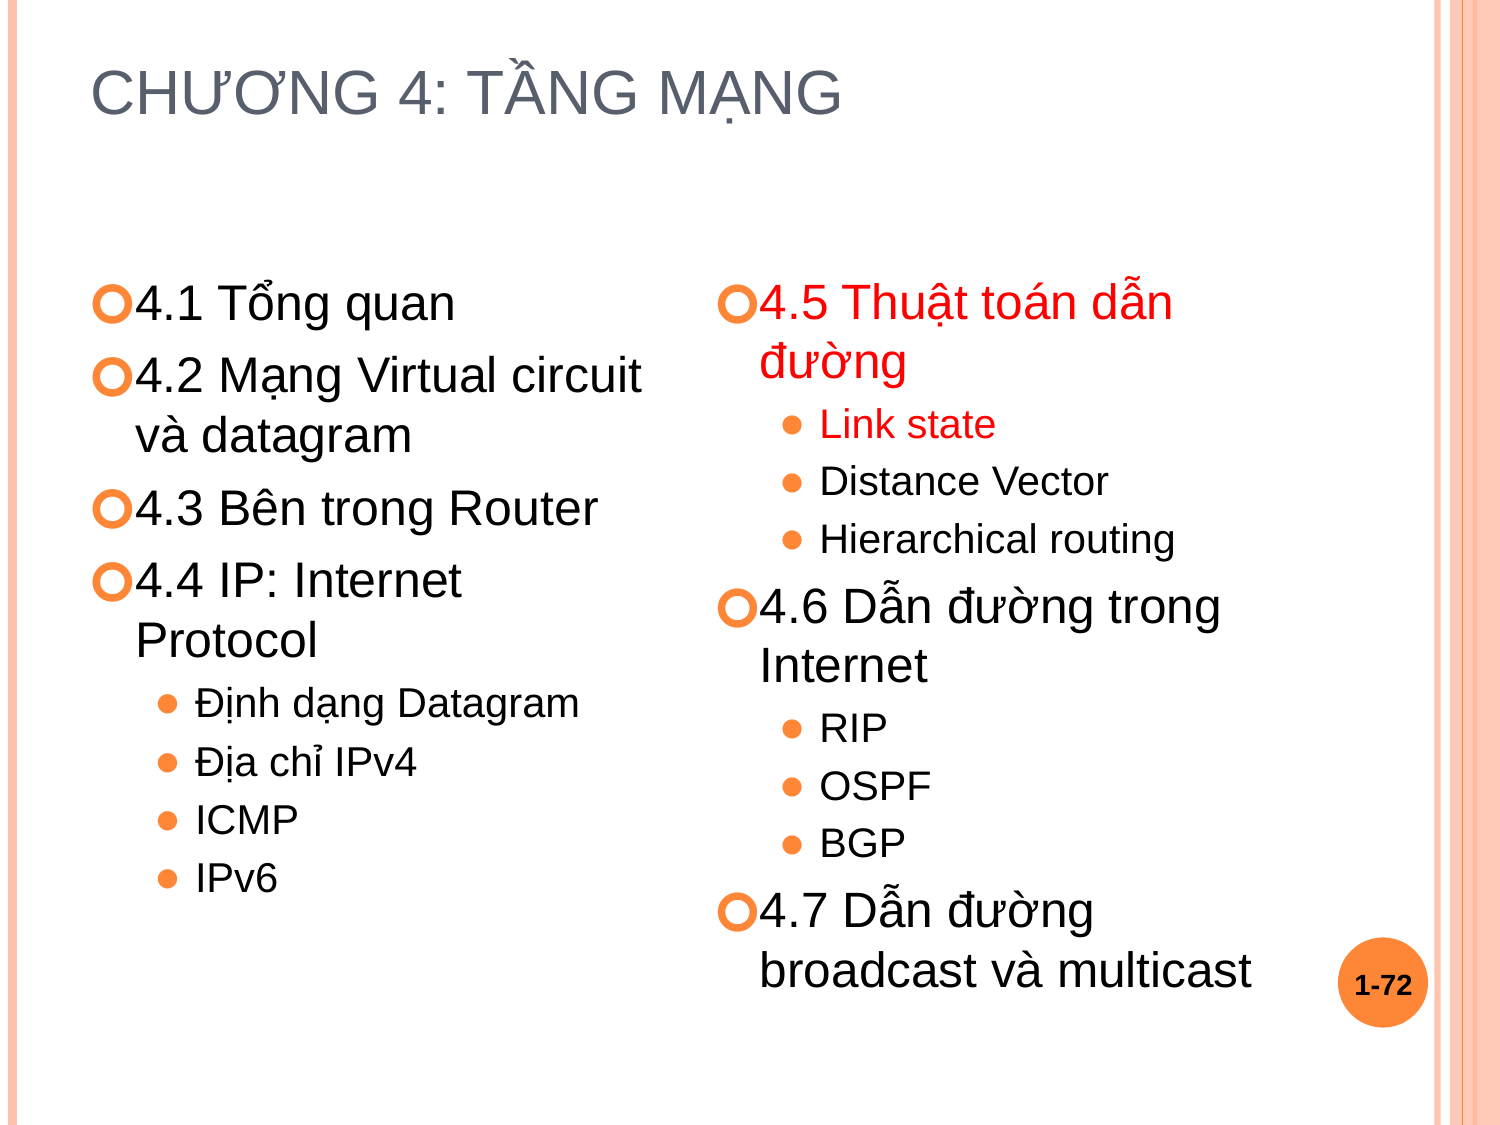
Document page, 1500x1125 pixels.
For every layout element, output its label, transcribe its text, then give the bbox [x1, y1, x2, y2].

slide_number 1-‹#› [1333, 940, 1434, 1026]
title Chương 4: Tầng mạng [75, 45, 1300, 233]
list 4.5 Thuật toán dẫn đường Link state Distance Vector Hierarchical routing 4.6 Dẫn đường trong Internet RIP OSPF BGP 4.7 Dẫn đường broadcast và multicast [700, 262, 1301, 1013]
list 4.1 Tổng quan 4.2 Mạng Virtual circuit và datagram 4.3 Bên trong Router 4.4 IP: Internet Protocol Định dạng Datagram Địa chỉ IPv4 ICMP IPv6 [75, 262, 675, 1013]
